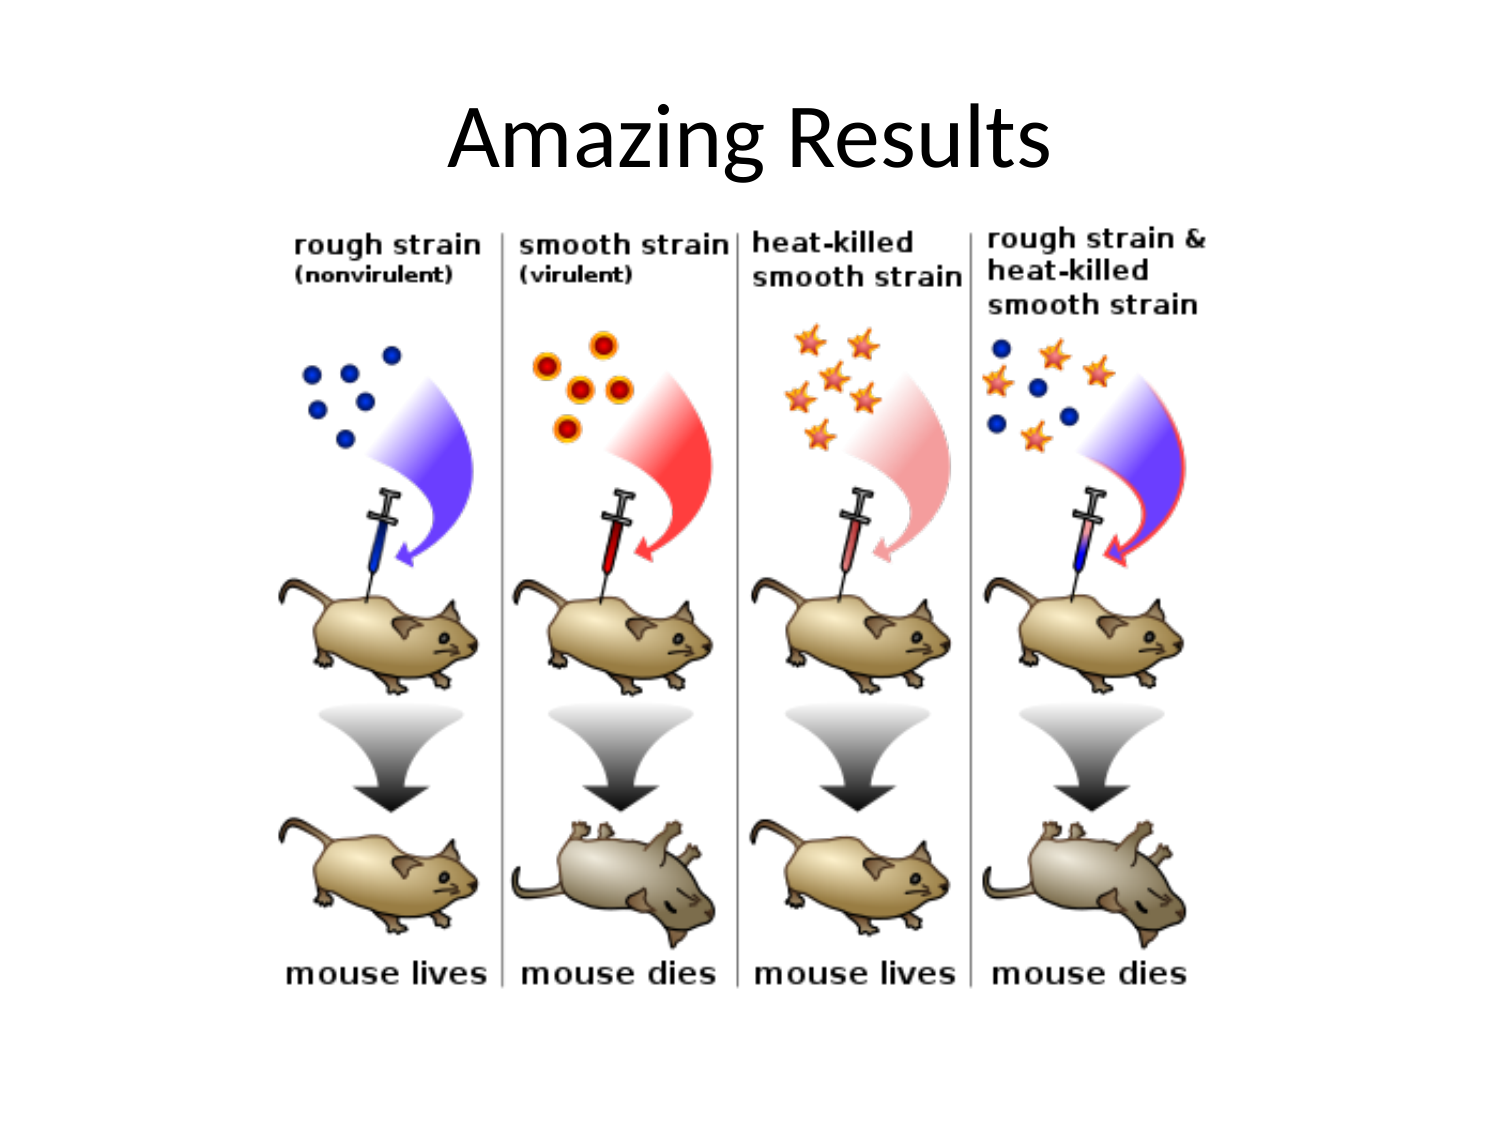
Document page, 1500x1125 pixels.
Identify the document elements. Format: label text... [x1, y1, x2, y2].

picture [262, 212, 1226, 1019]
title Amazing Results [49, 37, 1451, 225]
